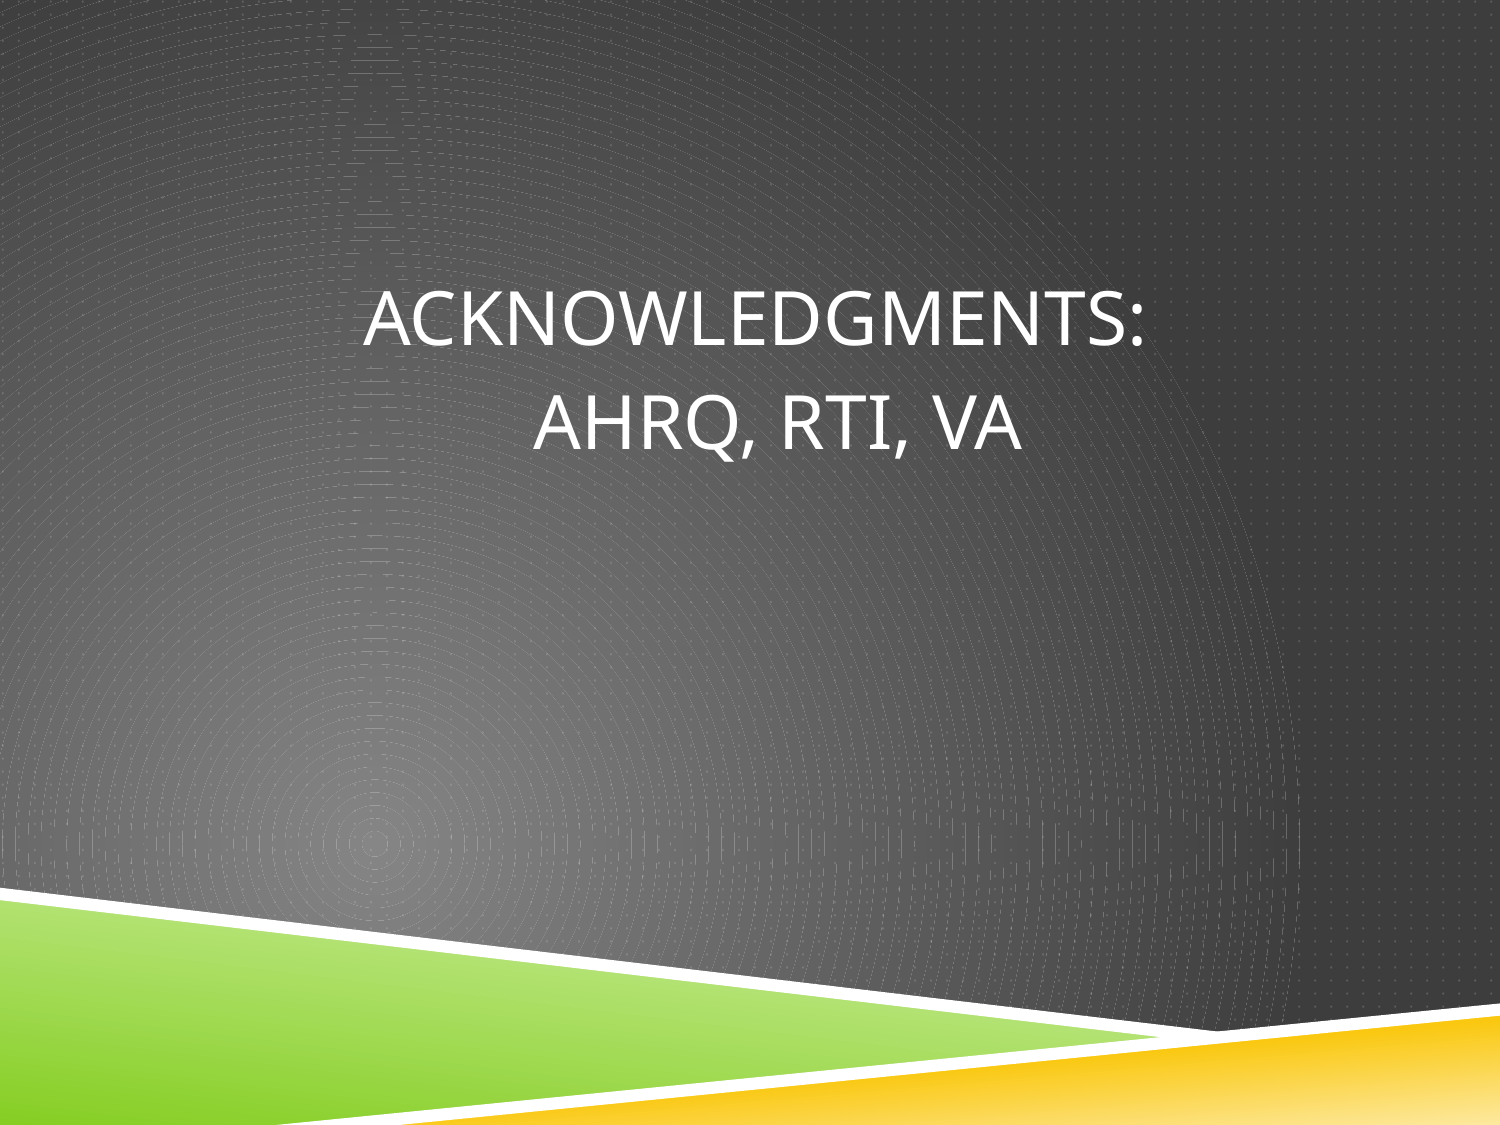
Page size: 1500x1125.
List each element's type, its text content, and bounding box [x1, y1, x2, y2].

list ACKNOWLEDGMENTS: AHRQ, RTI, VA [112, 262, 1388, 876]
